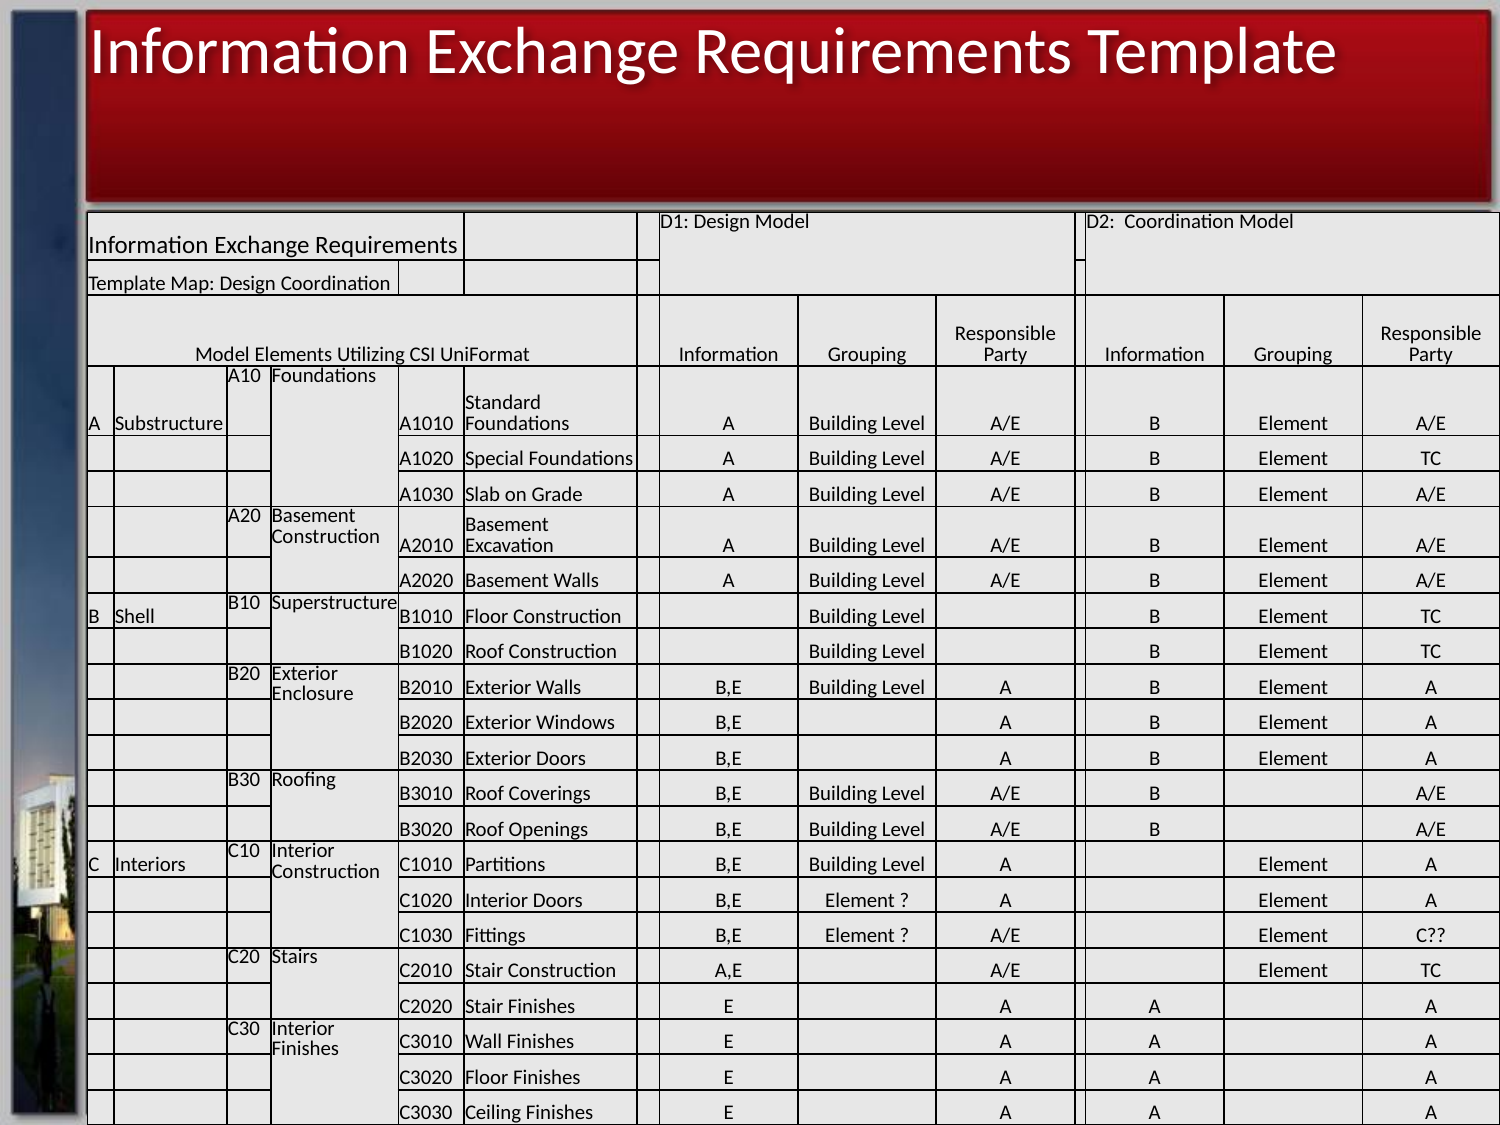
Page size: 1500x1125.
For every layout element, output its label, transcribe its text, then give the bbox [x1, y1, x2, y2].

table_cell B,E [660, 913, 797, 947]
table_cell A/E [937, 436, 1074, 470]
table_cell A1010 [399, 367, 463, 435]
table_cell [399, 261, 463, 294]
table_cell [1076, 261, 1085, 294]
table_cell Element [1225, 736, 1362, 769]
table_cell [1225, 1020, 1362, 1053]
table_cell A/E [937, 771, 1074, 805]
table_cell A [1363, 700, 1499, 734]
table_cell A [660, 436, 797, 470]
table_cell [115, 771, 226, 805]
table_cell [638, 594, 659, 627]
table_cell Shell [115, 594, 226, 627]
table_cell Building Level [799, 629, 935, 663]
table_cell A [1363, 1091, 1499, 1124]
table_cell [88, 507, 113, 556]
table_cell E [660, 984, 797, 1018]
table_cell Element [1225, 367, 1362, 435]
table_cell A/E [937, 949, 1074, 982]
table_cell [228, 736, 270, 769]
table_cell A20 [228, 507, 270, 556]
table_cell [88, 558, 113, 592]
table_cell Responsible Party [937, 296, 1074, 365]
table_cell [115, 1091, 226, 1124]
table_cell Wall Finishes [465, 1020, 636, 1053]
table_cell Building Level [799, 436, 935, 470]
table_cell B [1086, 807, 1223, 840]
table_cell B,E [660, 771, 797, 805]
table_cell Roofing [272, 771, 398, 840]
table_cell [115, 984, 226, 1018]
table_cell C [88, 842, 113, 876]
table_cell [638, 296, 659, 365]
table_cell [115, 436, 226, 470]
table_cell [228, 913, 270, 947]
table_cell B [1086, 665, 1223, 698]
table_cell A/E [937, 507, 1074, 556]
table_cell [1076, 1020, 1085, 1053]
table_cell A/E [1363, 507, 1499, 556]
table_cell [228, 984, 270, 1018]
table_cell TC [1363, 594, 1499, 627]
table_cell [88, 878, 113, 911]
table_cell E [660, 1055, 797, 1089]
table_cell Building Level [799, 472, 935, 506]
table_cell C20 [228, 949, 270, 982]
table_cell B10 [228, 594, 270, 627]
table_cell [1076, 367, 1085, 435]
table_cell [1076, 700, 1085, 734]
table_cell B [1086, 507, 1223, 556]
table_cell A [937, 665, 1074, 698]
table_cell [799, 700, 935, 734]
table_cell A2020 [399, 558, 463, 592]
table_cell C3010 [399, 1020, 463, 1053]
table_cell Element [1225, 878, 1362, 911]
table_cell [228, 1055, 270, 1089]
table_cell Building Level [799, 367, 935, 435]
table_cell [115, 665, 226, 698]
table_cell Ceiling Finishes [465, 1091, 636, 1124]
table_cell A [88, 367, 113, 435]
table_cell Grouping [1225, 296, 1362, 365]
table_cell [228, 1091, 270, 1124]
table_cell Building Level [799, 507, 935, 556]
table_cell [115, 878, 226, 911]
table_cell C2010 [399, 949, 463, 982]
table_cell A/E [1363, 472, 1499, 506]
table_cell [115, 700, 226, 734]
table_cell [638, 629, 659, 663]
table_cell Building Level [799, 558, 935, 592]
table_cell C1020 [399, 878, 463, 911]
table_cell [638, 472, 659, 506]
table_cell [1076, 984, 1085, 1018]
table_header [465, 213, 636, 259]
table_cell B2030 [399, 736, 463, 769]
table_cell [115, 736, 226, 769]
table_cell [1076, 594, 1085, 627]
table_cell [1076, 629, 1085, 663]
table_cell [638, 984, 659, 1018]
table_cell [638, 1091, 659, 1124]
table_cell [88, 472, 113, 506]
table_cell A/E [1363, 771, 1499, 805]
table_cell C1030 [399, 913, 463, 947]
table_cell Information [1086, 296, 1223, 365]
table_header D1: Design Model [660, 213, 1074, 294]
table_cell B [1086, 629, 1223, 663]
text_box Information Exchange Requirements Template [74, 0, 1500, 95]
table_cell Interior Finishes [272, 1020, 398, 1124]
table_cell [1076, 949, 1085, 982]
table_cell A,E [660, 949, 797, 982]
table_cell Element ? [799, 878, 935, 911]
table_cell [115, 913, 226, 947]
table_cell A [1086, 1055, 1223, 1089]
table_cell [1076, 296, 1085, 365]
table_cell [638, 842, 659, 876]
table_cell B,E [660, 878, 797, 911]
table_cell A [660, 558, 797, 592]
table_cell A/E [1363, 367, 1499, 435]
table_cell [799, 1091, 935, 1124]
table_cell Element [1225, 913, 1362, 947]
table_cell A [937, 736, 1074, 769]
table_cell [88, 629, 113, 663]
table_cell C30 [228, 1020, 270, 1053]
table_cell Exterior Windows [465, 700, 636, 734]
table_cell [228, 700, 270, 734]
table_cell [88, 984, 113, 1018]
table_cell B [1086, 736, 1223, 769]
table_cell [228, 629, 270, 663]
table_cell A [937, 842, 1074, 876]
table_cell [1225, 771, 1362, 805]
table_cell B [1086, 700, 1223, 734]
table_cell [638, 700, 659, 734]
table_cell [1086, 949, 1223, 982]
table_cell Interior Construction [272, 842, 398, 947]
table_cell [228, 878, 270, 911]
table_cell [638, 436, 659, 470]
table_cell Stair Construction [465, 949, 636, 982]
table_cell Information [660, 296, 797, 365]
table_cell [88, 736, 113, 769]
table_cell [638, 949, 659, 982]
table_cell [638, 807, 659, 840]
table_cell Element [1225, 700, 1362, 734]
table_cell Element ? [799, 913, 935, 947]
table_cell Building Level [799, 807, 935, 840]
table_cell [1076, 913, 1085, 947]
table_cell A [1086, 1091, 1223, 1124]
table_cell Model Elements Utilizing CSI UniFormat [88, 296, 636, 365]
table_cell [1086, 842, 1223, 876]
table_cell [115, 472, 226, 506]
table_cell Stairs [272, 949, 398, 1018]
table_cell B [88, 594, 113, 627]
table_cell [937, 629, 1074, 663]
table_cell [88, 665, 113, 698]
table_cell Element [1225, 629, 1362, 663]
table_cell [799, 736, 935, 769]
table_cell Partitions [465, 842, 636, 876]
table_cell B2020 [399, 700, 463, 734]
table_cell Substructure [115, 367, 226, 435]
table_cell A/E [937, 558, 1074, 592]
table_cell [228, 558, 270, 592]
table_cell A [1086, 984, 1223, 1018]
table_cell [799, 984, 935, 1018]
table_cell [1225, 1091, 1362, 1124]
table_cell B [1086, 558, 1223, 592]
table_cell C3020 [399, 1055, 463, 1089]
table_cell [1076, 771, 1085, 805]
table_cell [660, 594, 797, 627]
table_cell [638, 878, 659, 911]
table_cell Foundations [272, 367, 398, 506]
table_cell A [1363, 1055, 1499, 1089]
table_cell Standard Foundations [465, 367, 636, 435]
table_cell A [937, 700, 1074, 734]
table_cell Slab on Grade [465, 472, 636, 506]
table_header D2: Coordination Model [1086, 213, 1499, 294]
table_cell Element [1225, 507, 1362, 556]
table_cell A [660, 472, 797, 506]
table_cell [638, 665, 659, 698]
table_cell Element [1225, 842, 1362, 876]
table_cell [228, 472, 270, 506]
table_cell C3030 [399, 1091, 463, 1124]
table_cell A [937, 984, 1074, 1018]
table_header Information Exchange Requirements [88, 213, 463, 259]
table_cell B,E [660, 842, 797, 876]
table_cell A/E [937, 913, 1074, 947]
table_cell [638, 736, 659, 769]
table_cell [88, 913, 113, 947]
table_header [1076, 213, 1085, 259]
table_cell Element [1225, 436, 1362, 470]
table_cell B,E [660, 700, 797, 734]
table_cell A/E [1363, 807, 1499, 840]
table_cell [115, 1020, 226, 1053]
table_cell [638, 1055, 659, 1089]
table_cell Interiors [115, 842, 226, 876]
table_cell Basement Construction [272, 507, 398, 592]
table_cell [1076, 507, 1085, 556]
table_cell E [660, 1020, 797, 1053]
table_cell [937, 594, 1074, 627]
table_cell Element [1225, 558, 1362, 592]
table_cell A [1086, 1020, 1223, 1053]
table_cell [465, 261, 636, 294]
table_cell A [937, 878, 1074, 911]
table_cell B [1086, 367, 1223, 435]
table_cell [115, 807, 226, 840]
table_cell B [1086, 436, 1223, 470]
table_cell A [1363, 984, 1499, 1018]
table_cell Element [1225, 594, 1362, 627]
table_cell [799, 1020, 935, 1053]
table_cell A [660, 507, 797, 556]
table_cell Roof Construction [465, 629, 636, 663]
table_cell A [1363, 736, 1499, 769]
table_cell [88, 700, 113, 734]
table_cell [88, 949, 113, 982]
table_cell [88, 807, 113, 840]
table_cell A/E [937, 472, 1074, 506]
table_cell A [660, 367, 797, 435]
table_cell [1086, 913, 1223, 947]
table_cell [115, 629, 226, 663]
table_cell A10 [228, 367, 270, 435]
table_cell B1020 [399, 629, 463, 663]
table_cell [1076, 1091, 1085, 1124]
table_cell A [937, 1020, 1074, 1053]
table_cell [228, 436, 270, 470]
table_cell C1010 [399, 842, 463, 876]
table_cell Element [1225, 665, 1362, 698]
table_cell [1076, 1055, 1085, 1089]
table_cell [638, 913, 659, 947]
table_cell B3010 [399, 771, 463, 805]
table_cell B [1086, 472, 1223, 506]
table_cell Exterior Doors [465, 736, 636, 769]
table_cell Floor Construction [465, 594, 636, 627]
table_cell Special Foundations [465, 436, 636, 470]
table_cell A2010 [399, 507, 463, 556]
table_cell TC [1363, 949, 1499, 982]
table_header [638, 213, 659, 259]
table_cell [228, 807, 270, 840]
table_cell [115, 507, 226, 556]
table_cell [88, 1055, 113, 1089]
table_cell E [660, 1091, 797, 1124]
table_cell [1086, 878, 1223, 911]
table_cell A [1363, 842, 1499, 876]
table_cell A [937, 1091, 1074, 1124]
table_cell [638, 1020, 659, 1053]
table_cell Basement Excavation [465, 507, 636, 556]
table_cell TC [1363, 436, 1499, 470]
table_cell [115, 1055, 226, 1089]
table_cell Building Level [799, 665, 935, 698]
table_cell A/E [1363, 558, 1499, 592]
table_cell B2010 [399, 665, 463, 698]
table_cell A/E [937, 367, 1074, 435]
table_cell Element [1225, 472, 1362, 506]
picture [0, 0, 1500, 1125]
table_cell C2020 [399, 984, 463, 1018]
table_cell [88, 1020, 113, 1053]
table_cell [88, 1091, 113, 1124]
table_cell [115, 558, 226, 592]
table_cell B3020 [399, 807, 463, 840]
table_cell B,E [660, 665, 797, 698]
table_cell [1076, 665, 1085, 698]
table_cell [1076, 436, 1085, 470]
table_cell Exterior Walls [465, 665, 636, 698]
table_cell A1020 [399, 436, 463, 470]
table_cell Building Level [799, 771, 935, 805]
table_cell Grouping [799, 296, 935, 365]
table_cell TC [1363, 629, 1499, 663]
table_cell A [1363, 878, 1499, 911]
table_cell Exterior Enclosure [272, 665, 398, 769]
table_cell Basement Walls [465, 558, 636, 592]
table_cell B [1086, 771, 1223, 805]
table_cell Responsible Party [1363, 296, 1499, 365]
table_cell [1225, 807, 1362, 840]
table_cell [1225, 1055, 1362, 1089]
table_cell [638, 507, 659, 556]
table_cell [1076, 807, 1085, 840]
table_cell [115, 949, 226, 982]
table_cell [660, 629, 797, 663]
table_cell B20 [228, 665, 270, 698]
table_cell [638, 771, 659, 805]
table_cell Fittings [465, 913, 636, 947]
table_cell Element [1225, 949, 1362, 982]
table_cell A [937, 1055, 1074, 1089]
table_cell B30 [228, 771, 270, 805]
table_cell Building Level [799, 842, 935, 876]
table_cell B1010 [399, 594, 463, 627]
table_cell [1076, 472, 1085, 506]
table_cell C?? [1363, 913, 1499, 947]
table_cell A [1363, 1020, 1499, 1053]
table_cell [1076, 878, 1085, 911]
table_cell Building Level [799, 594, 935, 627]
table_cell Template Map: Design Coordination [88, 261, 398, 294]
table_cell [88, 436, 113, 470]
table_cell [638, 558, 659, 592]
table_cell [88, 771, 113, 805]
table_cell [638, 367, 659, 435]
table_cell [799, 1055, 935, 1089]
table_cell A1030 [399, 472, 463, 506]
table_cell [1076, 736, 1085, 769]
table_cell A [1363, 665, 1499, 698]
table_cell B [1086, 594, 1223, 627]
table_cell B,E [660, 807, 797, 840]
table_cell Stair Finishes [465, 984, 636, 1018]
table_cell [638, 261, 659, 294]
table_cell Superstructure [272, 594, 398, 663]
table_cell Interior Doors [465, 878, 636, 911]
table_cell Roof Openings [465, 807, 636, 840]
table_cell B,E [660, 736, 797, 769]
table_cell [1225, 984, 1362, 1018]
table_cell [1076, 558, 1085, 592]
table_cell Roof Coverings [465, 771, 636, 805]
table_cell [1076, 842, 1085, 876]
table_cell [799, 949, 935, 982]
table_cell Floor Finishes [465, 1055, 636, 1089]
table_cell C10 [228, 842, 270, 876]
table_cell A/E [937, 807, 1074, 840]
